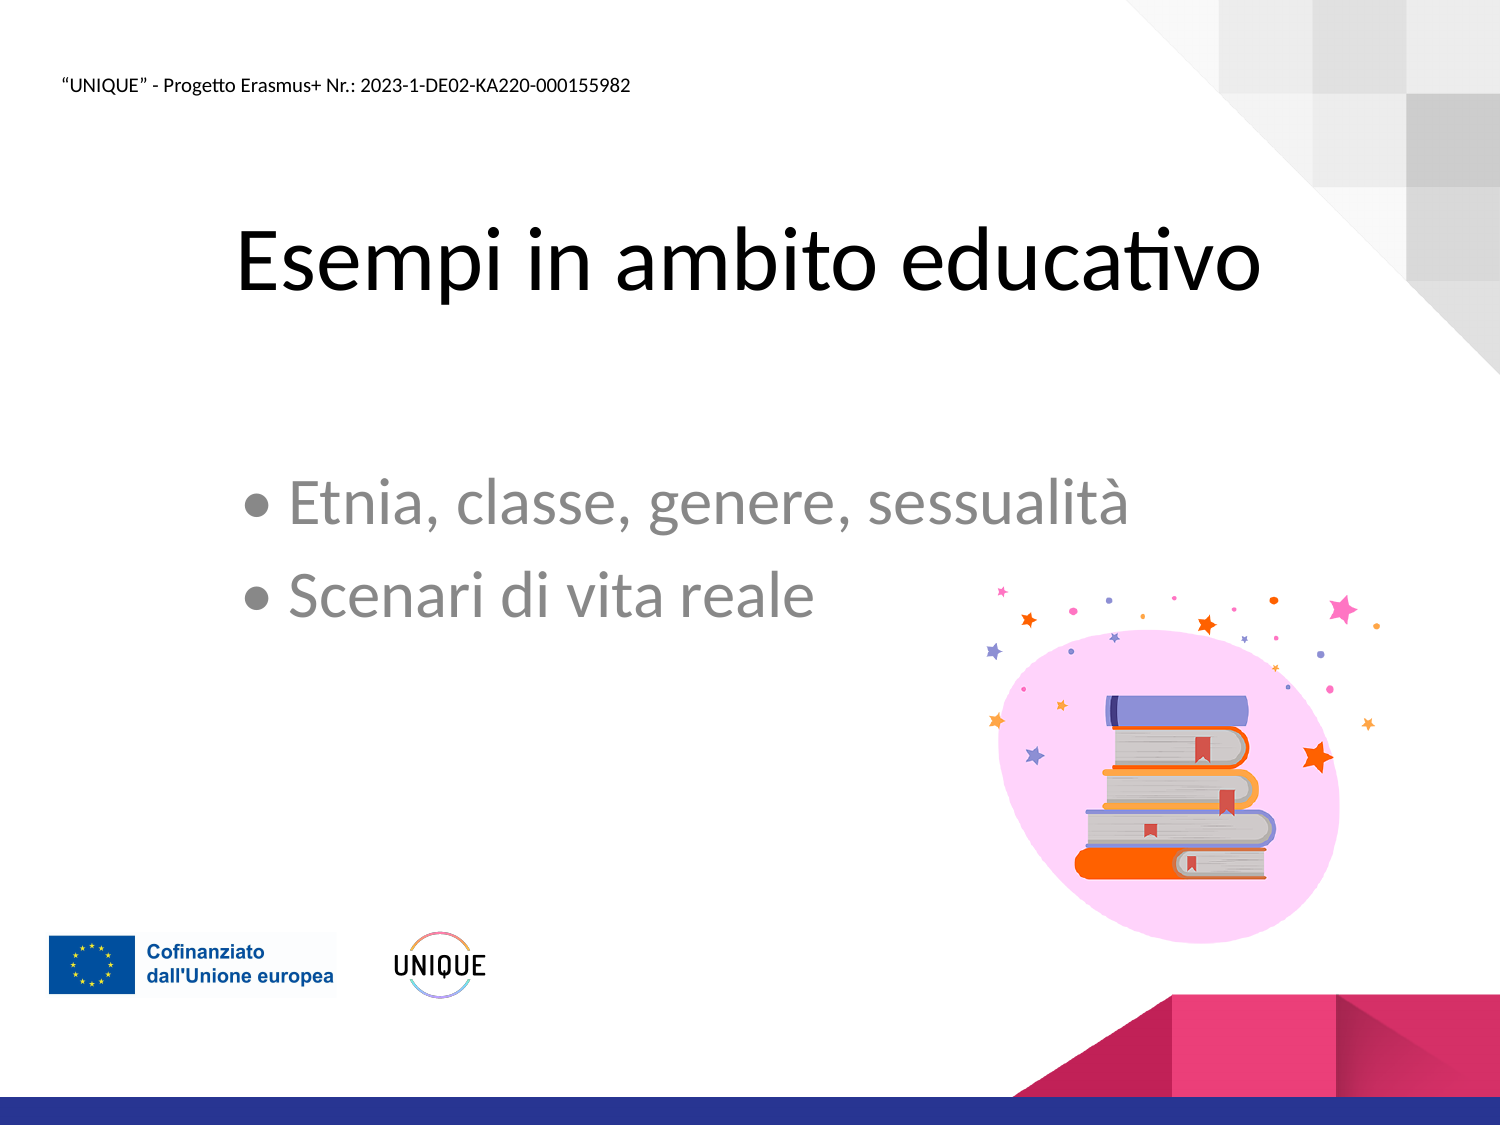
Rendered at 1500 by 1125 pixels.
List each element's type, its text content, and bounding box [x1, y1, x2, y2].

picture [966, 576, 1388, 965]
picture [1125, 0, 1500, 375]
picture [0, 919, 1500, 1125]
title Esempi in ambito educativo [112, 132, 1388, 375]
subtitle • Etnia, classe, genere, sessualità • Scenari di vita reale [225, 450, 1275, 738]
